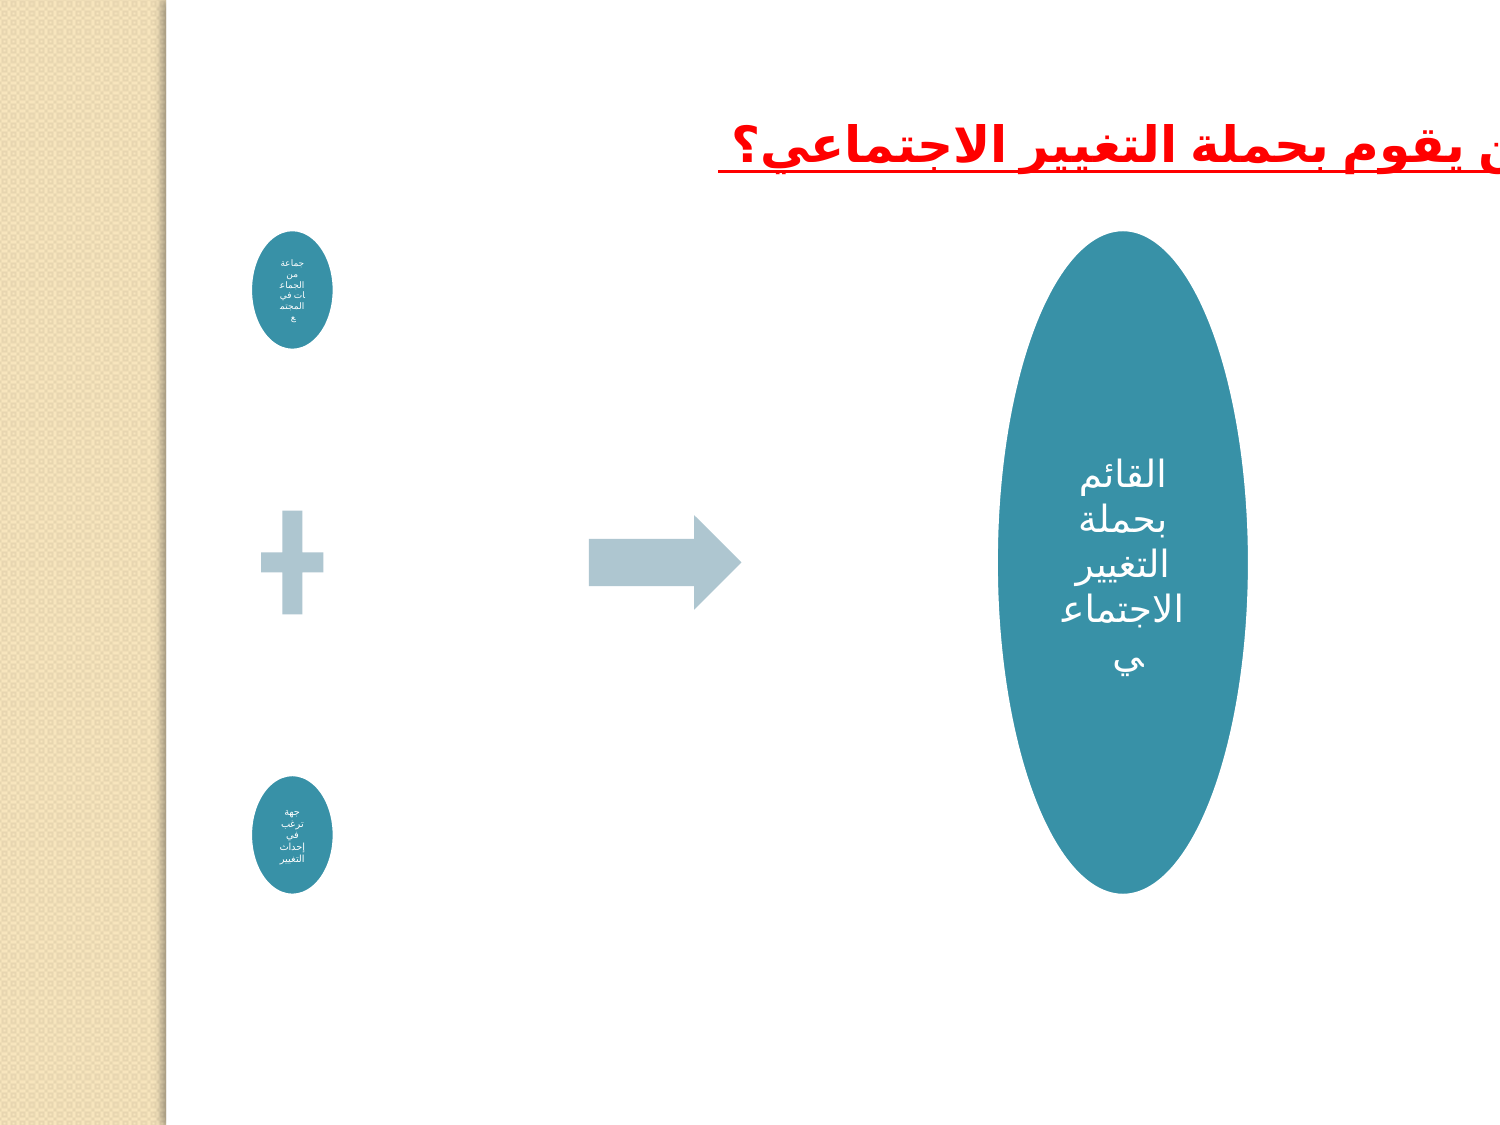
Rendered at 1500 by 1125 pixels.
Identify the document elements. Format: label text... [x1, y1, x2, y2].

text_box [249, 228, 1251, 897]
text_box من يقوم بحملة التغيير الاجتماعي؟ [703, 105, 1500, 181]
